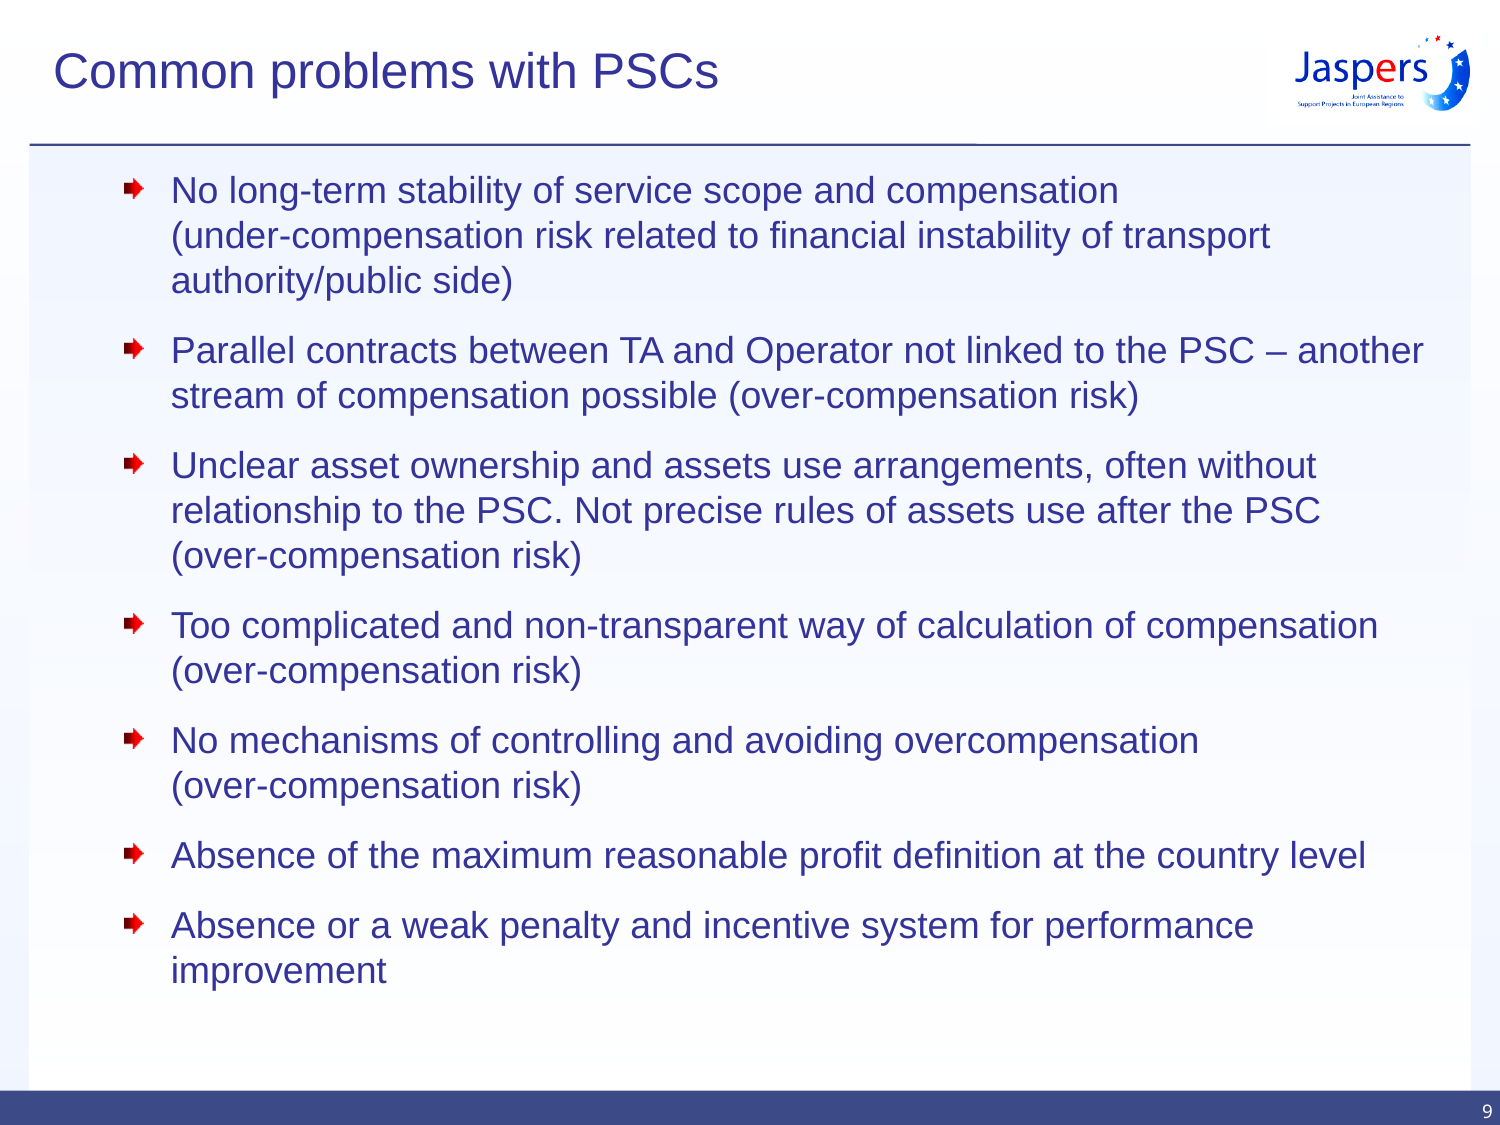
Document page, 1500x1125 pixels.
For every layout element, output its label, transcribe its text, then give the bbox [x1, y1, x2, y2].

picture [124, 843, 144, 864]
text_box Common problems with PSCs [38, 0, 1332, 138]
picture [124, 728, 144, 749]
picture [124, 338, 144, 359]
slide_number 9 [1195, 1091, 1500, 1125]
text_box No long-term stability of service scope and compensation (under-compensation risk related to financial instability of transport authority/public side) Parallel contracts between TA and Operator not linked to the PSC – another stream of compensation possible (over-compensation risk) Unclear asset ownership and assets use arrangements, often without relationship to the PSC. Not precise rules of assets use after the PSC (over-compensation risk) Too complicated and non-transparent way of calculation of compensation (over-compensation risk) No mechanisms of controlling and avoiding overcompensation (over-compensation risk) Absence of the maximum reasonable profit definition at the country level Absence or a weak penalty and incentive system for performance improvement [38, 158, 1451, 1052]
picture [124, 913, 144, 934]
picture [124, 178, 144, 199]
picture [124, 613, 144, 634]
picture [124, 453, 144, 474]
